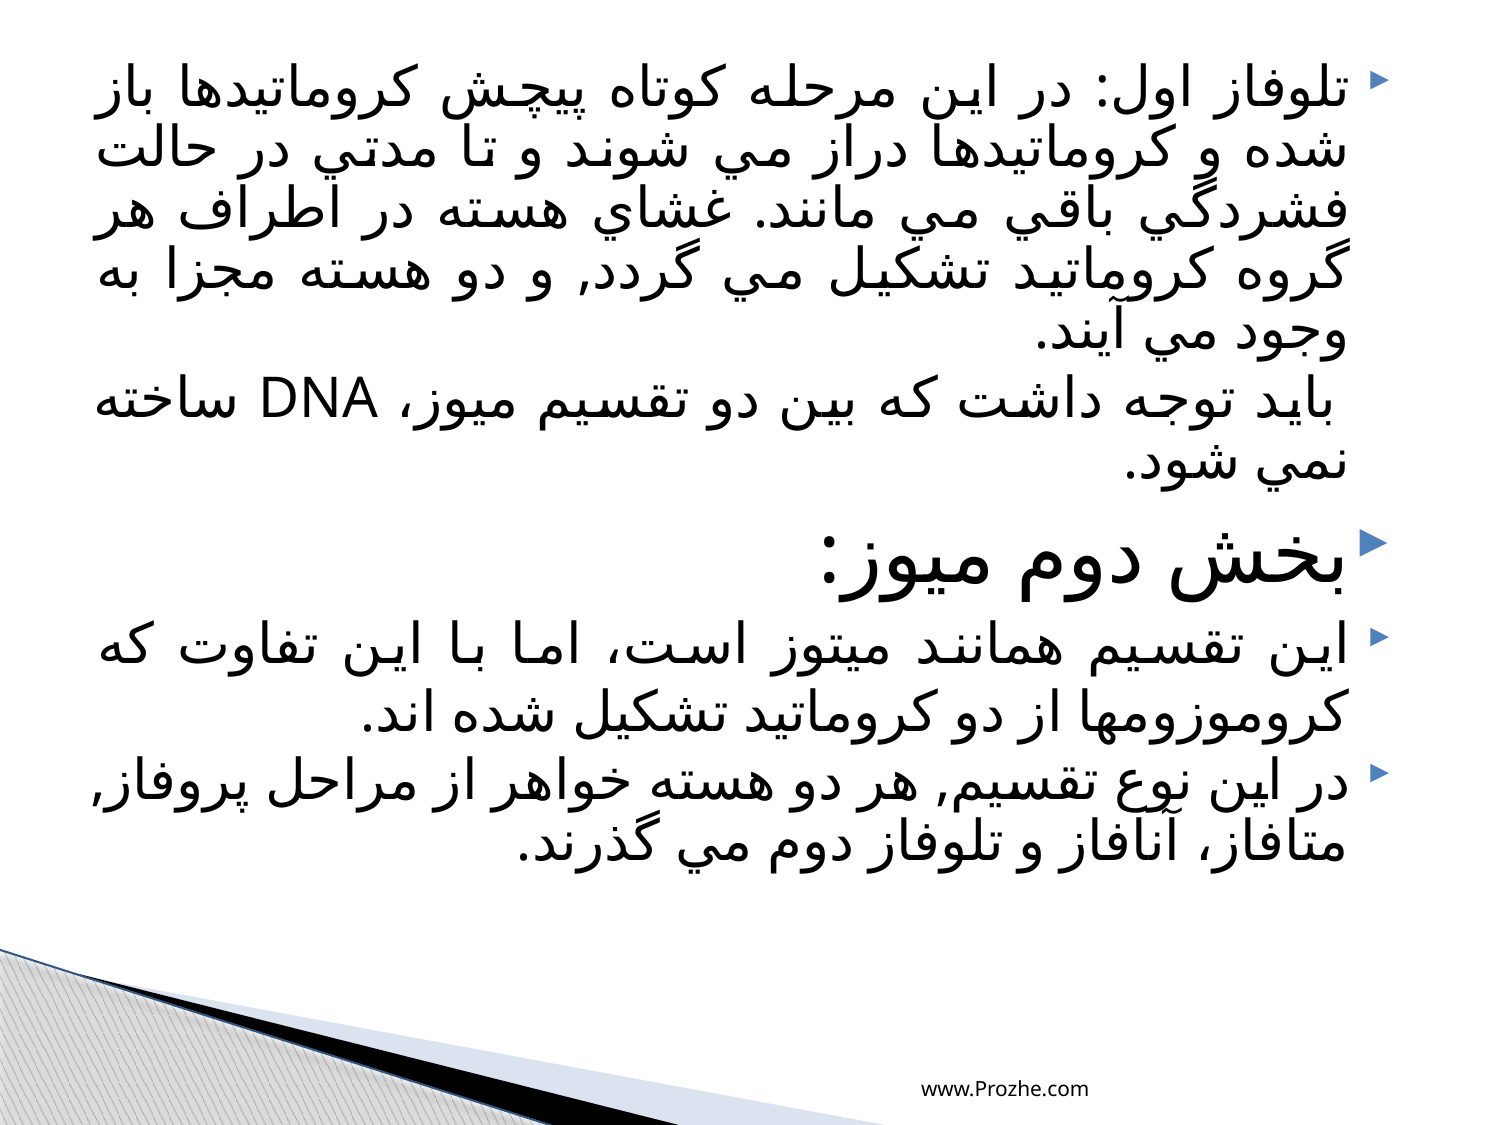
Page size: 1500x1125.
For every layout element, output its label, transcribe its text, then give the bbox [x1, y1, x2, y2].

list تلوفاز اول: در اين مرحله كوتاه پيچش كروماتيدها باز شده و كروماتيدها دراز مي شوند و تا مدتي در حالت فشردگي باقي مي مانند. غشاي هسته در اطراف هر گروه كروماتيد تشكيل مي گردد, و دو هسته مجزا به وجود مي آيند. بايد توجه داشت كه بين دو تقسيم ميوز، DNA ساخته نمي شود. بخش دوم میوز: اين تقسيم همانند ميتوز است، اما با اين تفاوت كه كروموزومها از دو كروماتيد تشكيل شده اند. در اين نوع تقسيم, هر دو هسته خواهر از مراحل پروفاز, متافاز، آنافاز و تلوفاز دوم مي گذرند. [75, 50, 1425, 950]
footer www.Prozhe.com [718, 1051, 1105, 1112]
